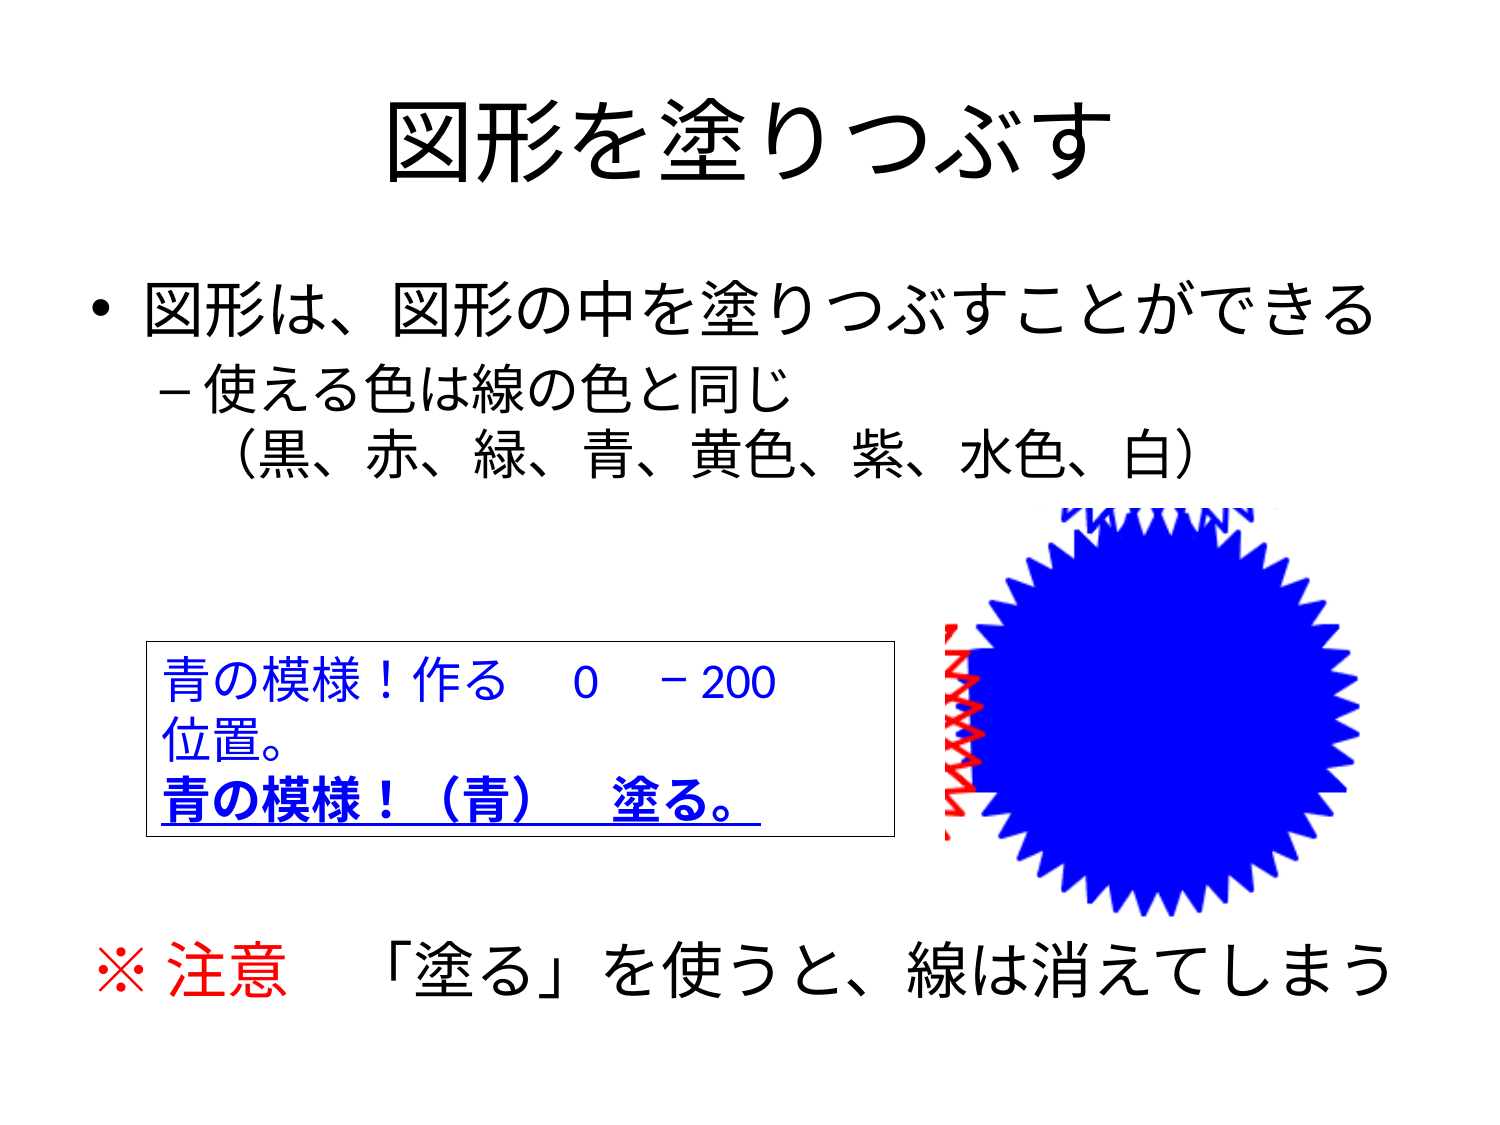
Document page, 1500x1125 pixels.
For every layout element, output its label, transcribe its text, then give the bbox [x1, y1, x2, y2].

list 図形は、図形の中を塗りつぶすことができる 使える色は線の色と同じ （黒、赤、緑、青、黄色、紫、水色、白） ※注意 「塗る」を使うと、線は消えてしまう [75, 262, 1425, 1078]
picture [945, 508, 1371, 929]
title 図形を塗りつぶす [75, 45, 1425, 233]
text_box 青の模様！作る 0 −200 位置。 青の模様！（青） 塗る。 [146, 641, 895, 837]
